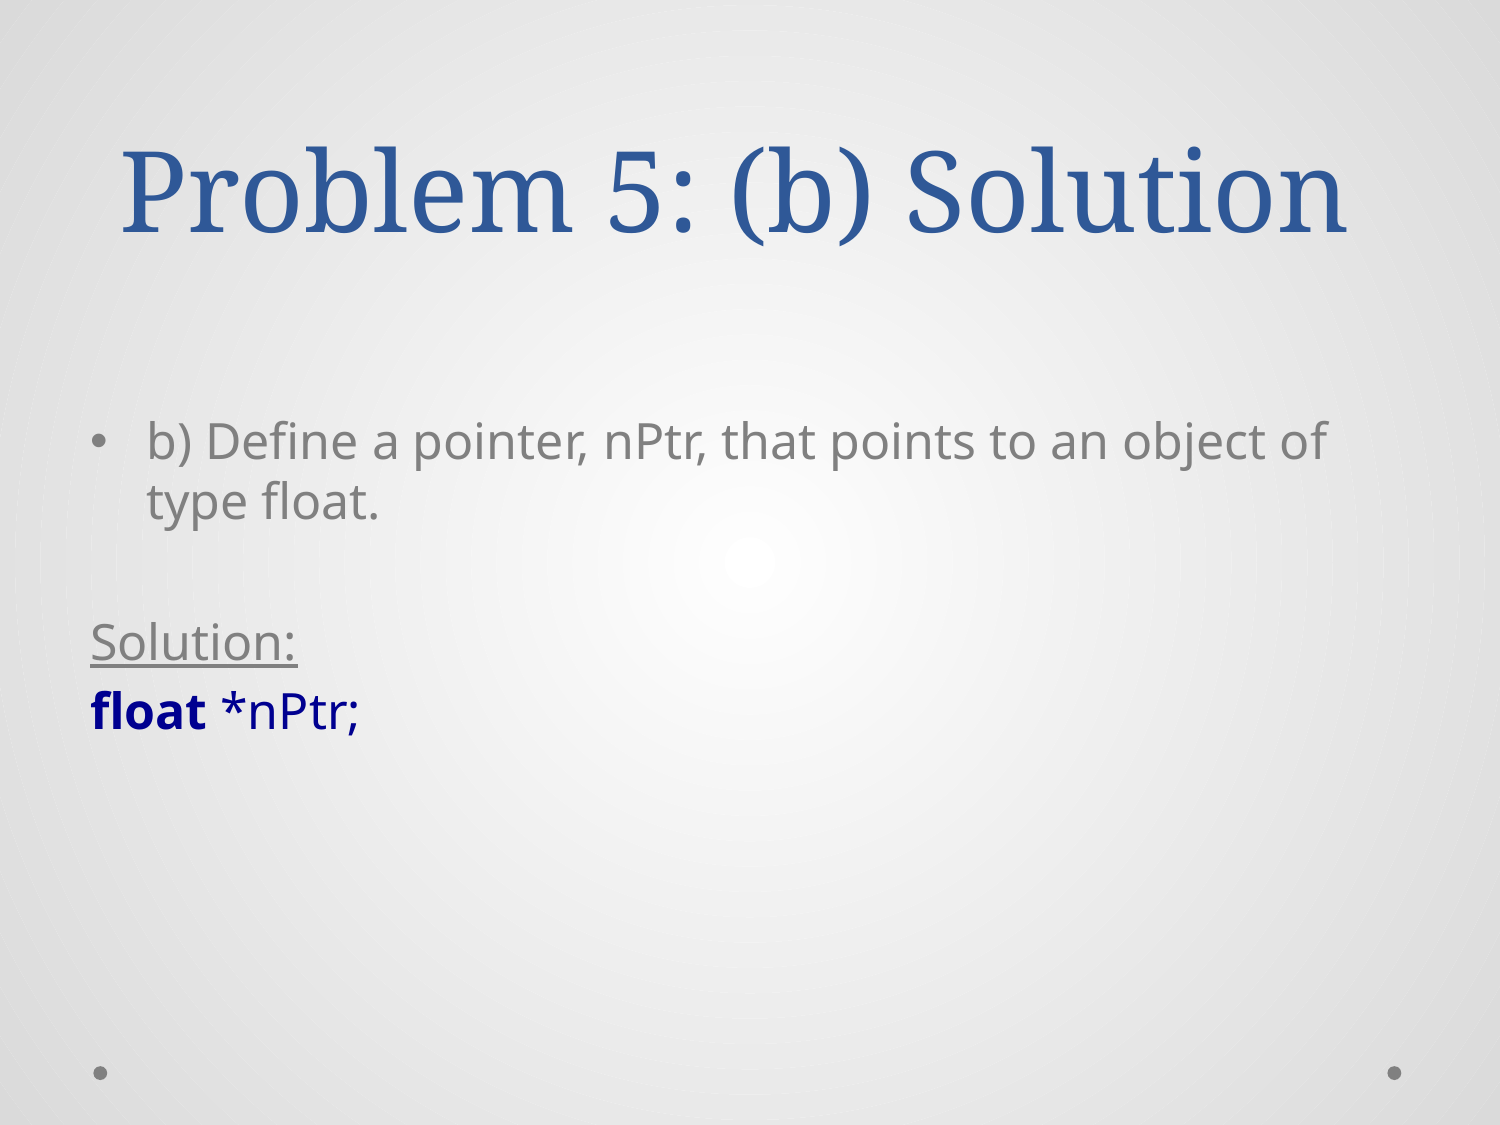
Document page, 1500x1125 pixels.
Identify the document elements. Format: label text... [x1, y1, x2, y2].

title Problem 5: (b) Solution [75, 0, 1425, 262]
list b) Define a pointer, nPtr, that points to an object of type float. Solution: float *nPtr; [75, 262, 1425, 1005]
